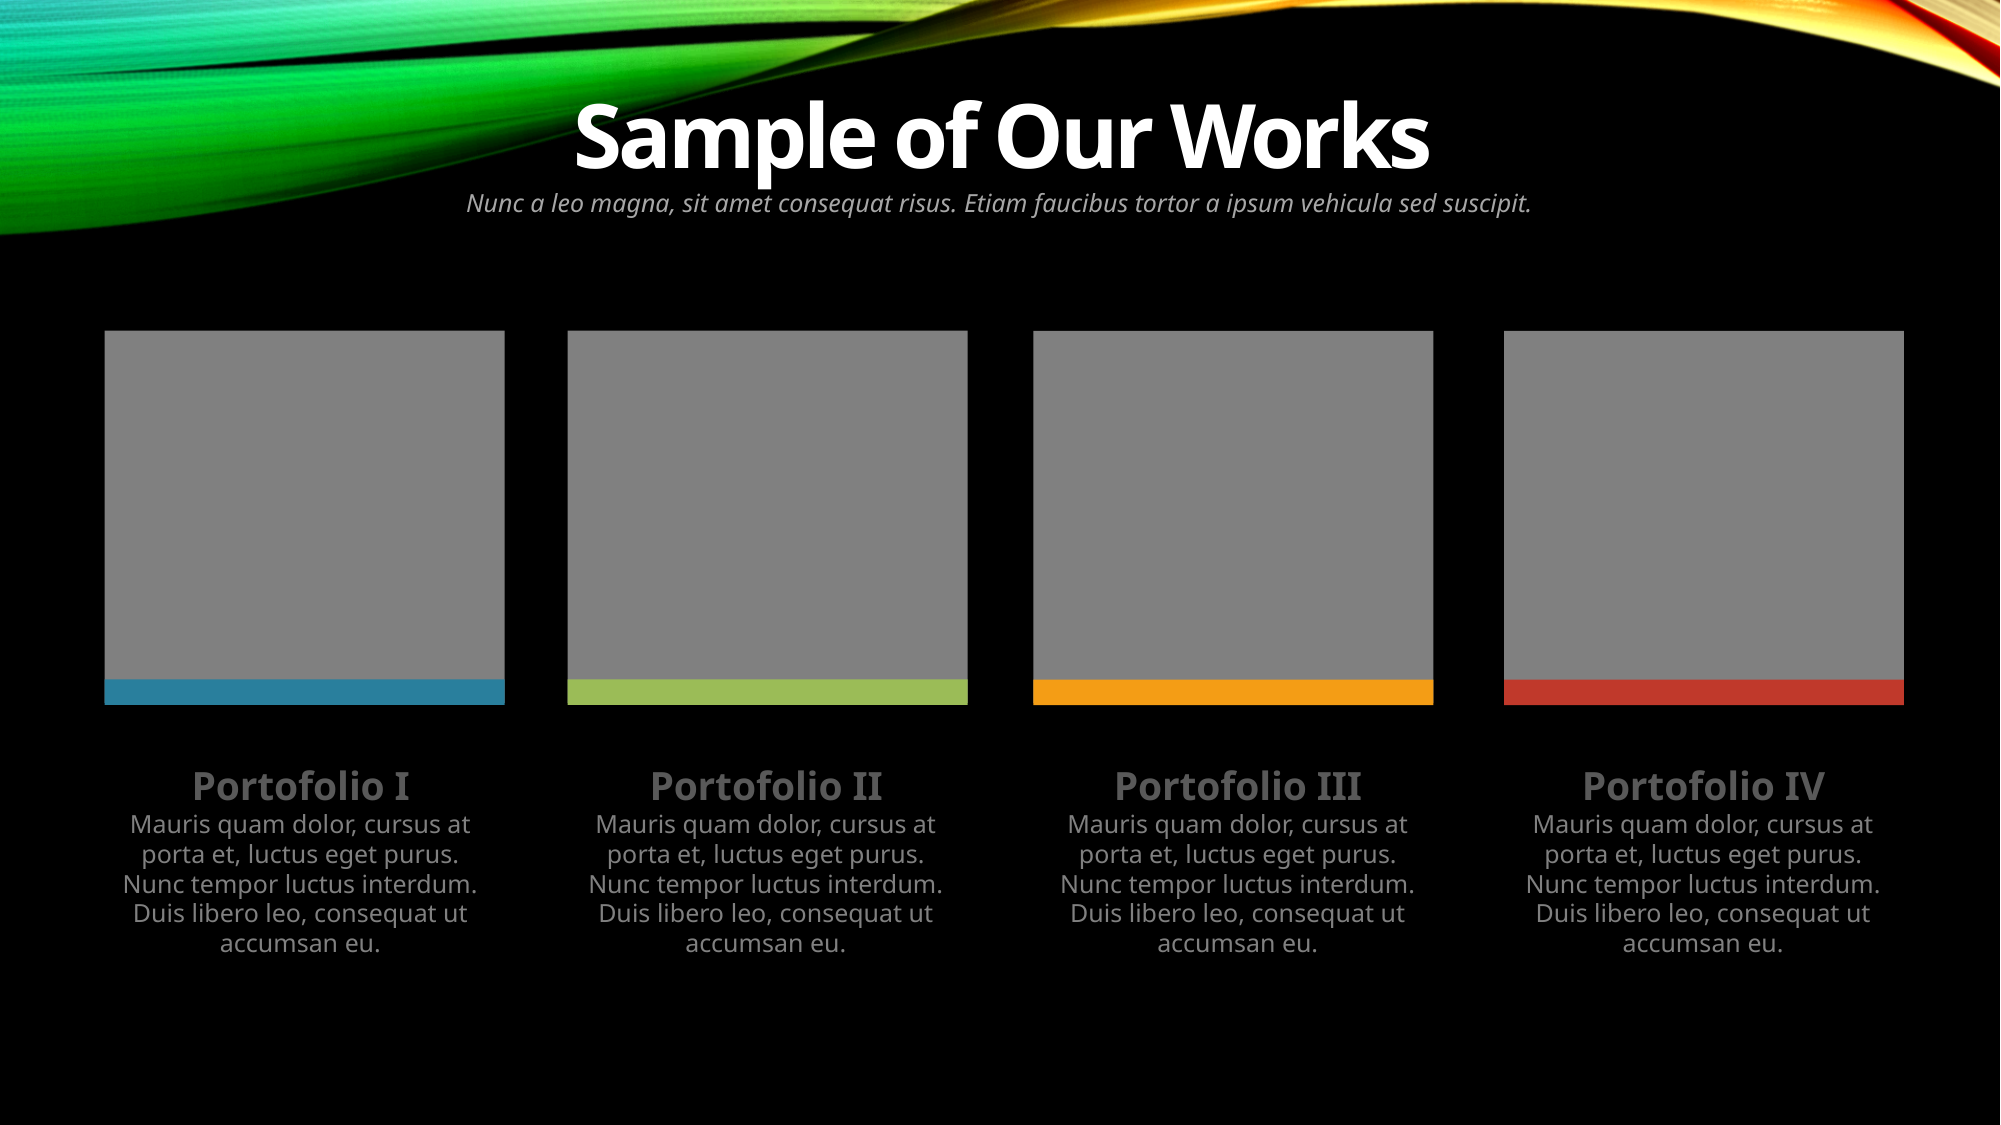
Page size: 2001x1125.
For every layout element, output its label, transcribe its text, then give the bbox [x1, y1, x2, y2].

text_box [1033, 330, 1434, 706]
text_box Sample of Our Works [563, 74, 1444, 182]
text_box Portofolio II Mauris quam dolor, cursus at porta et, luctus eget purus. Nunc tempor luctus interdum. Duis libero leo, consequat ut accumsan eu. [566, 709, 966, 963]
text_box Portofolio III Mauris quam dolor, cursus at porta et, luctus eget purus. Nunc tempor luctus interdum. Duis libero leo, consequat ut accumsan eu. [1038, 709, 1438, 963]
text_box Portofolio I Mauris quam dolor, cursus at porta et, luctus eget purus. Nunc tempor luctus interdum. Duis libero leo, consequat ut accumsan eu. [101, 709, 500, 963]
text_box Nunc a leo magna, sit amet consequat risus. Etiam faucibus tortor a ipsum vehicula sed suscipit. [123, 182, 1884, 223]
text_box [104, 330, 505, 706]
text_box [567, 330, 968, 706]
picture [0, 0, 2000, 237]
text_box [1503, 330, 1905, 706]
text_box Portofolio IV Mauris quam dolor, cursus at porta et, luctus eget purus. Nunc tempor luctus interdum. Duis libero leo, consequat ut accumsan eu. [1504, 709, 1903, 963]
